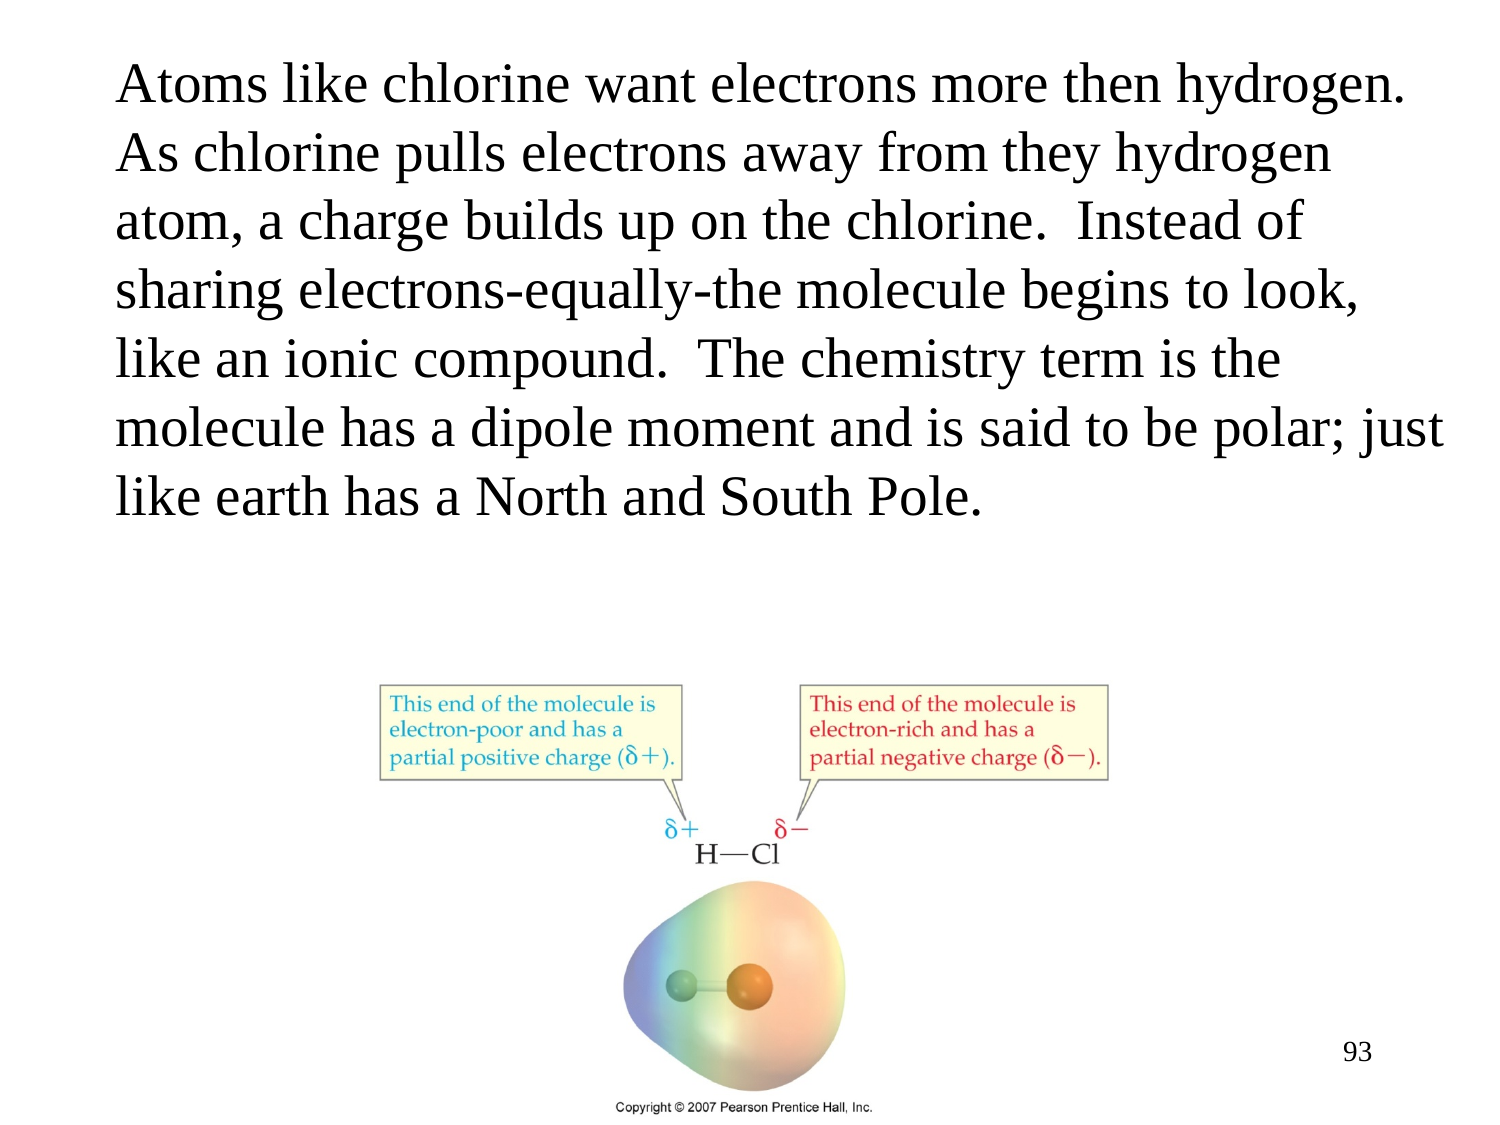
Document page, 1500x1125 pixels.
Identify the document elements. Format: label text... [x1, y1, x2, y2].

picture [374, 679, 1113, 1125]
text_box Atoms like chlorine want electrons more then hydrogen. As chlorine pulls electrons away from they hydrogen atom, a charge builds up on the chlorine. Instead of sharing electrons-equally-the molecule begins to look, like an ionic compound. The chemistry term is the molecule has a dipole moment and is said to be polar; just like earth has a North and South Pole. [24, 37, 1475, 538]
text_box <number> [1116, 1024, 1388, 1100]
